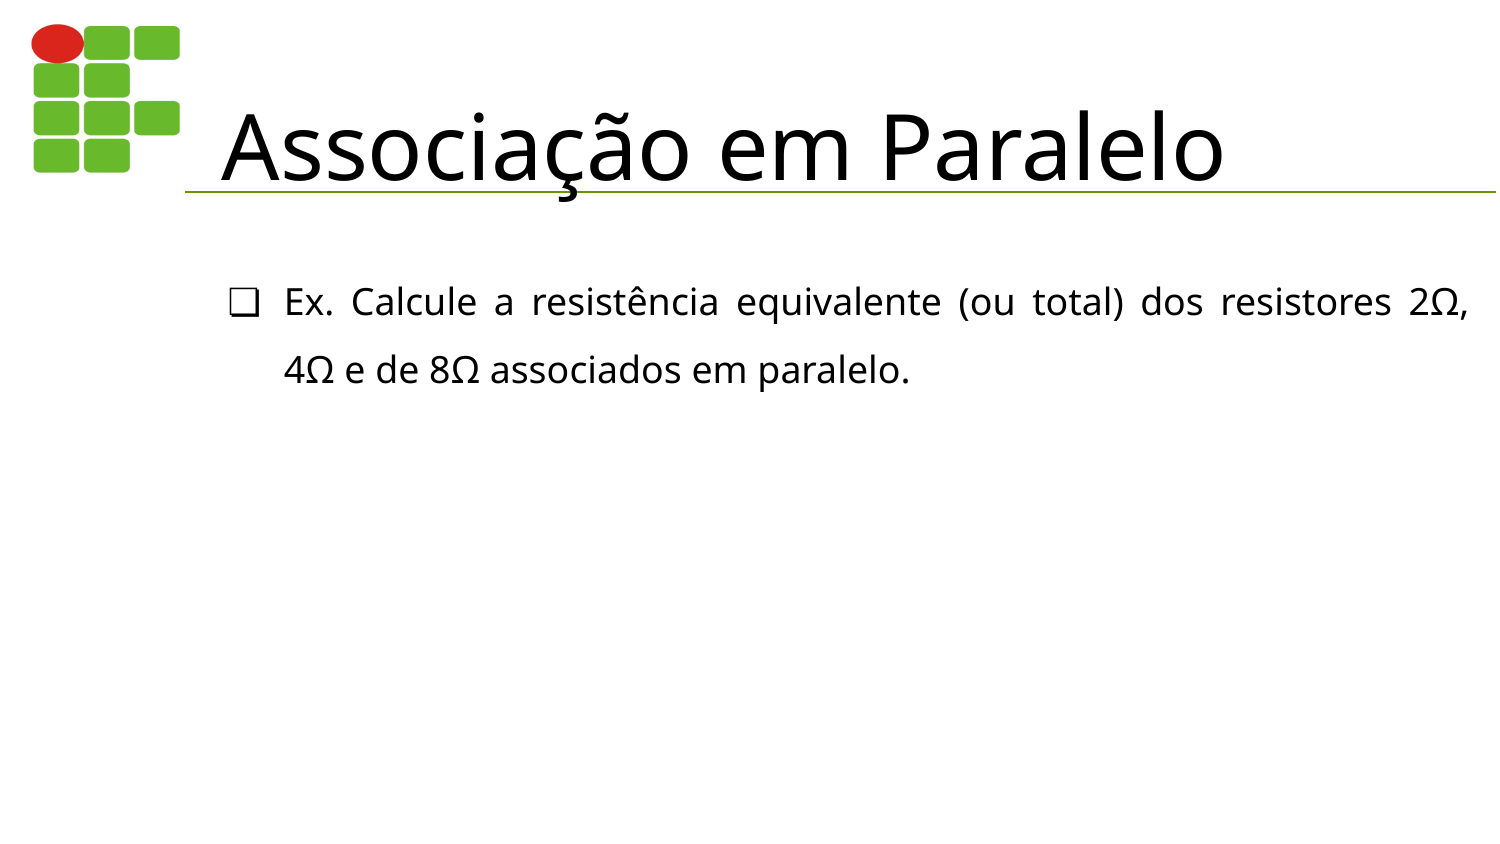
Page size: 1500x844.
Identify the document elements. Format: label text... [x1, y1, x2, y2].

list Ex. Calcule a resistência equivalente (ou total) dos resistores 2Ω, 4Ω e de 8Ω associados em paralelo. [193, 248, 1486, 387]
title Associação em Paralelo [206, 26, 1468, 207]
picture [29, 23, 182, 174]
